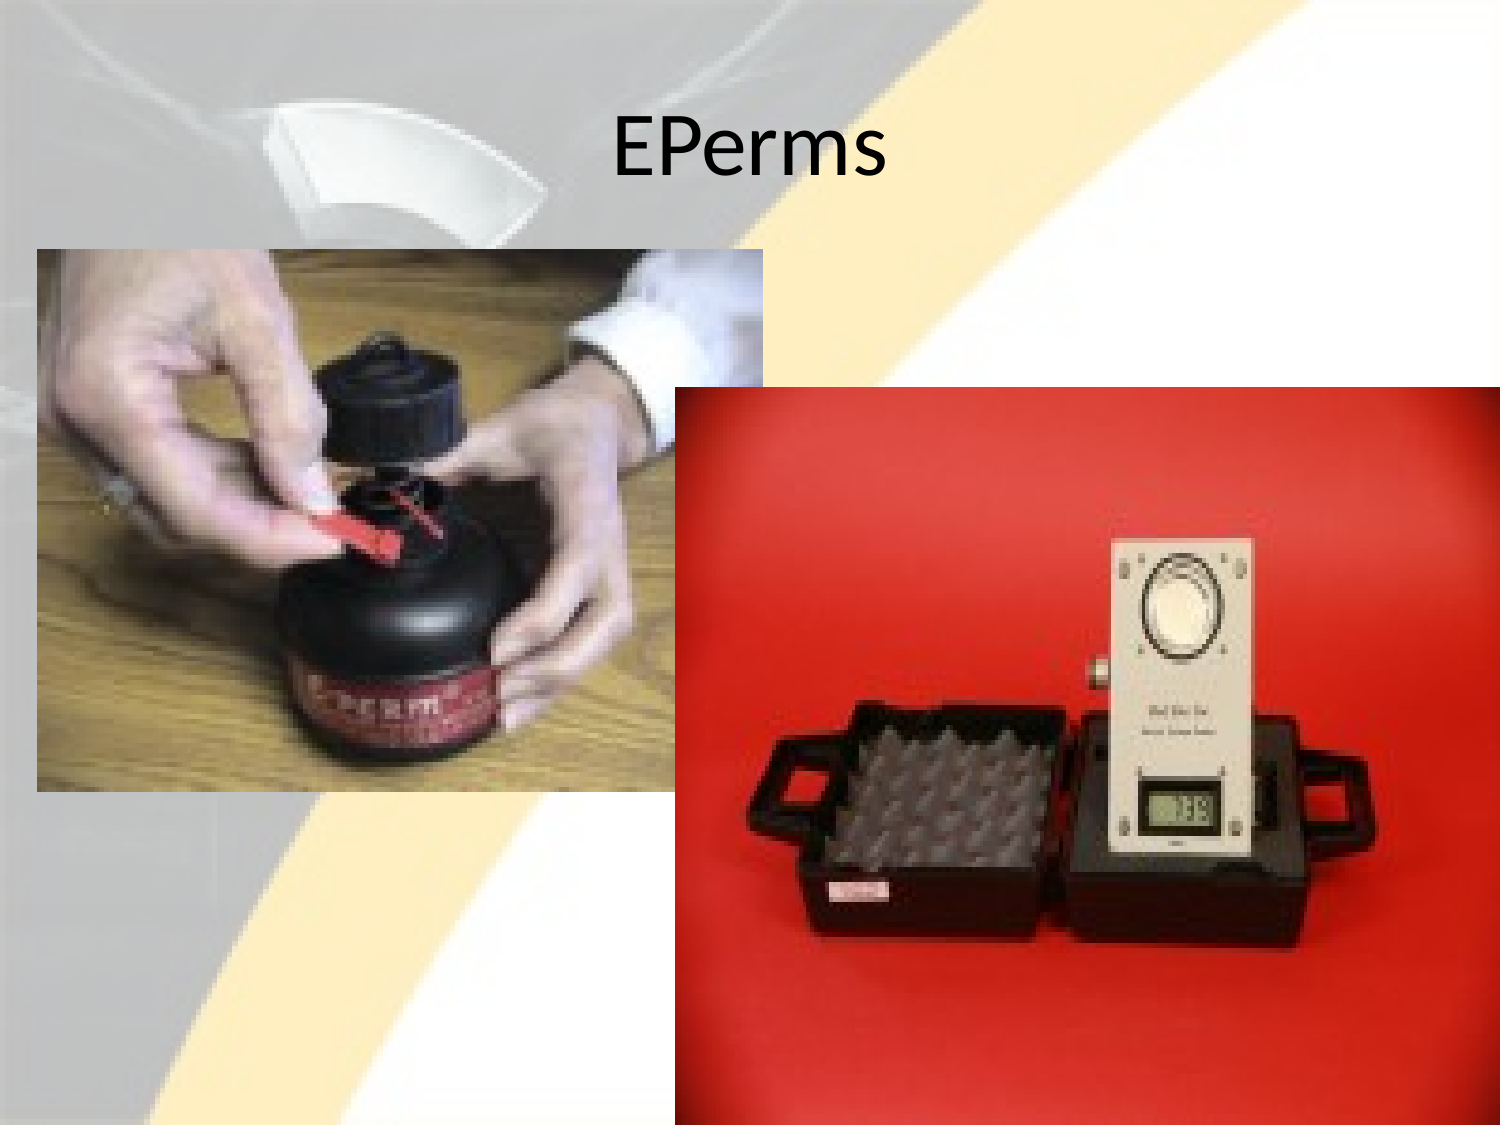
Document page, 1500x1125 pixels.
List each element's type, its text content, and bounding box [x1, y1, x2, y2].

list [37, 249, 763, 792]
picture [674, 387, 1500, 1125]
title EPerms [75, 45, 1425, 233]
